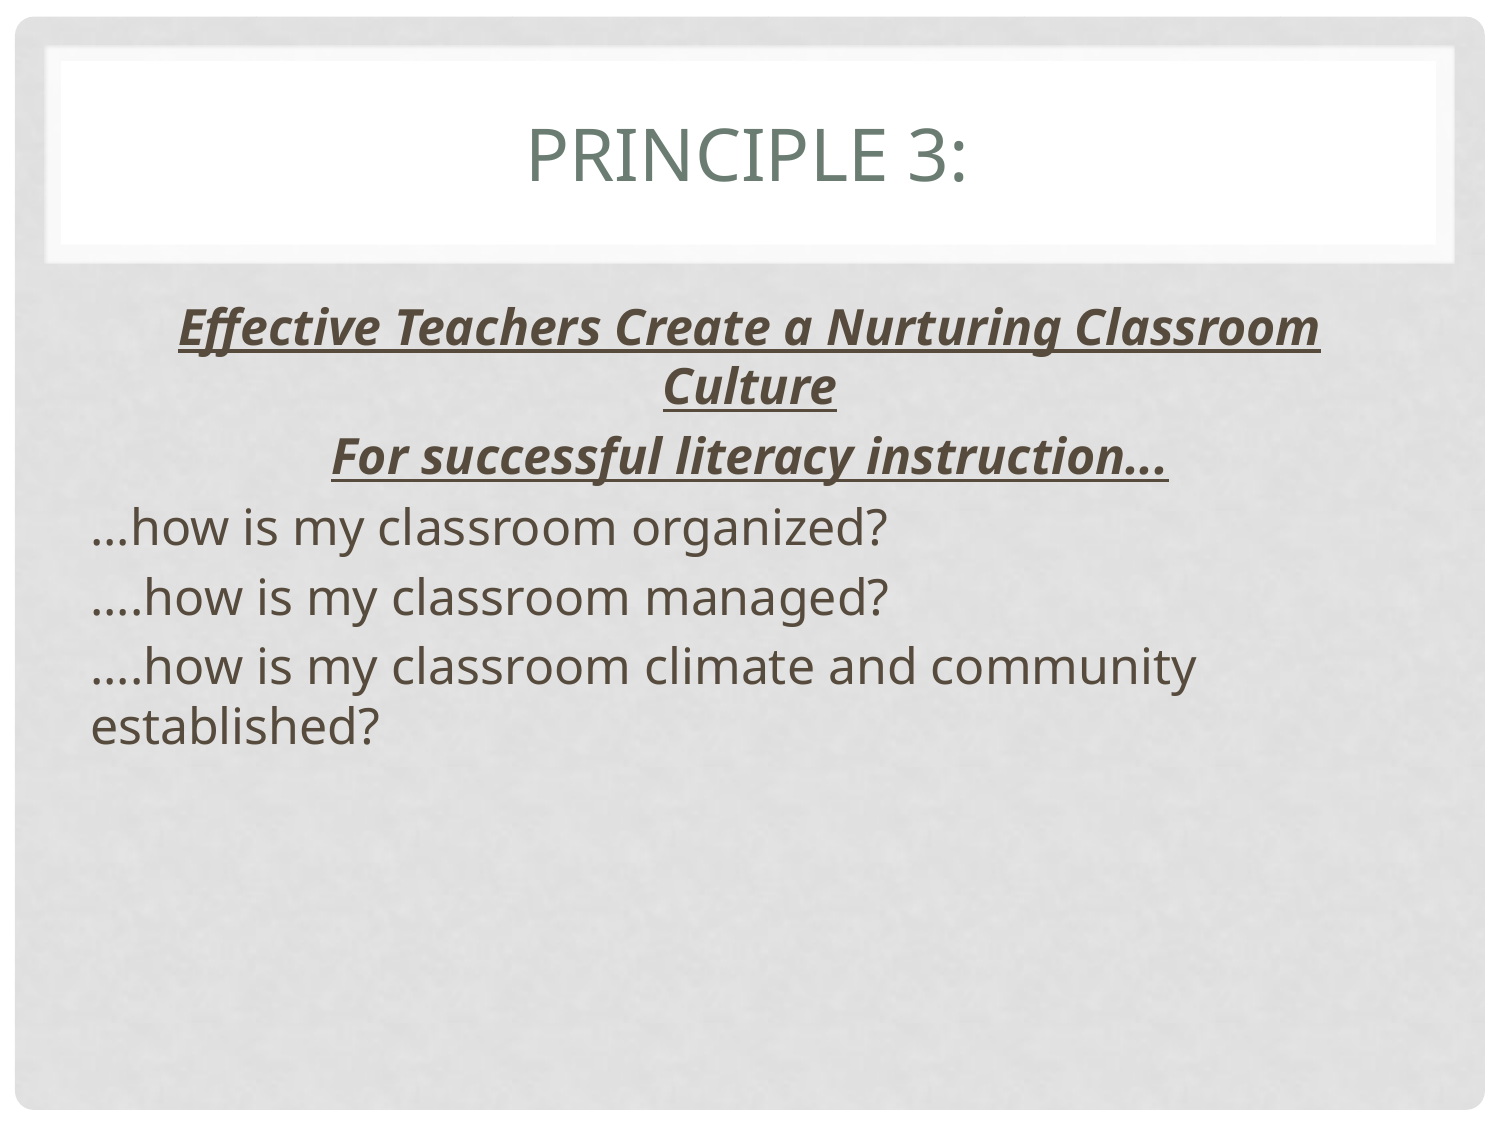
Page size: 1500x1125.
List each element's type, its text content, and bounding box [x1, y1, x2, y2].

title Principle 3: [69, 66, 1425, 238]
list Effective Teachers Create a Nurturing Classroom Culture For successful literacy instruction... ...how is my classroom organized? ....how is my classroom managed? ....how is my classroom climate and community established? [75, 287, 1425, 1005]
